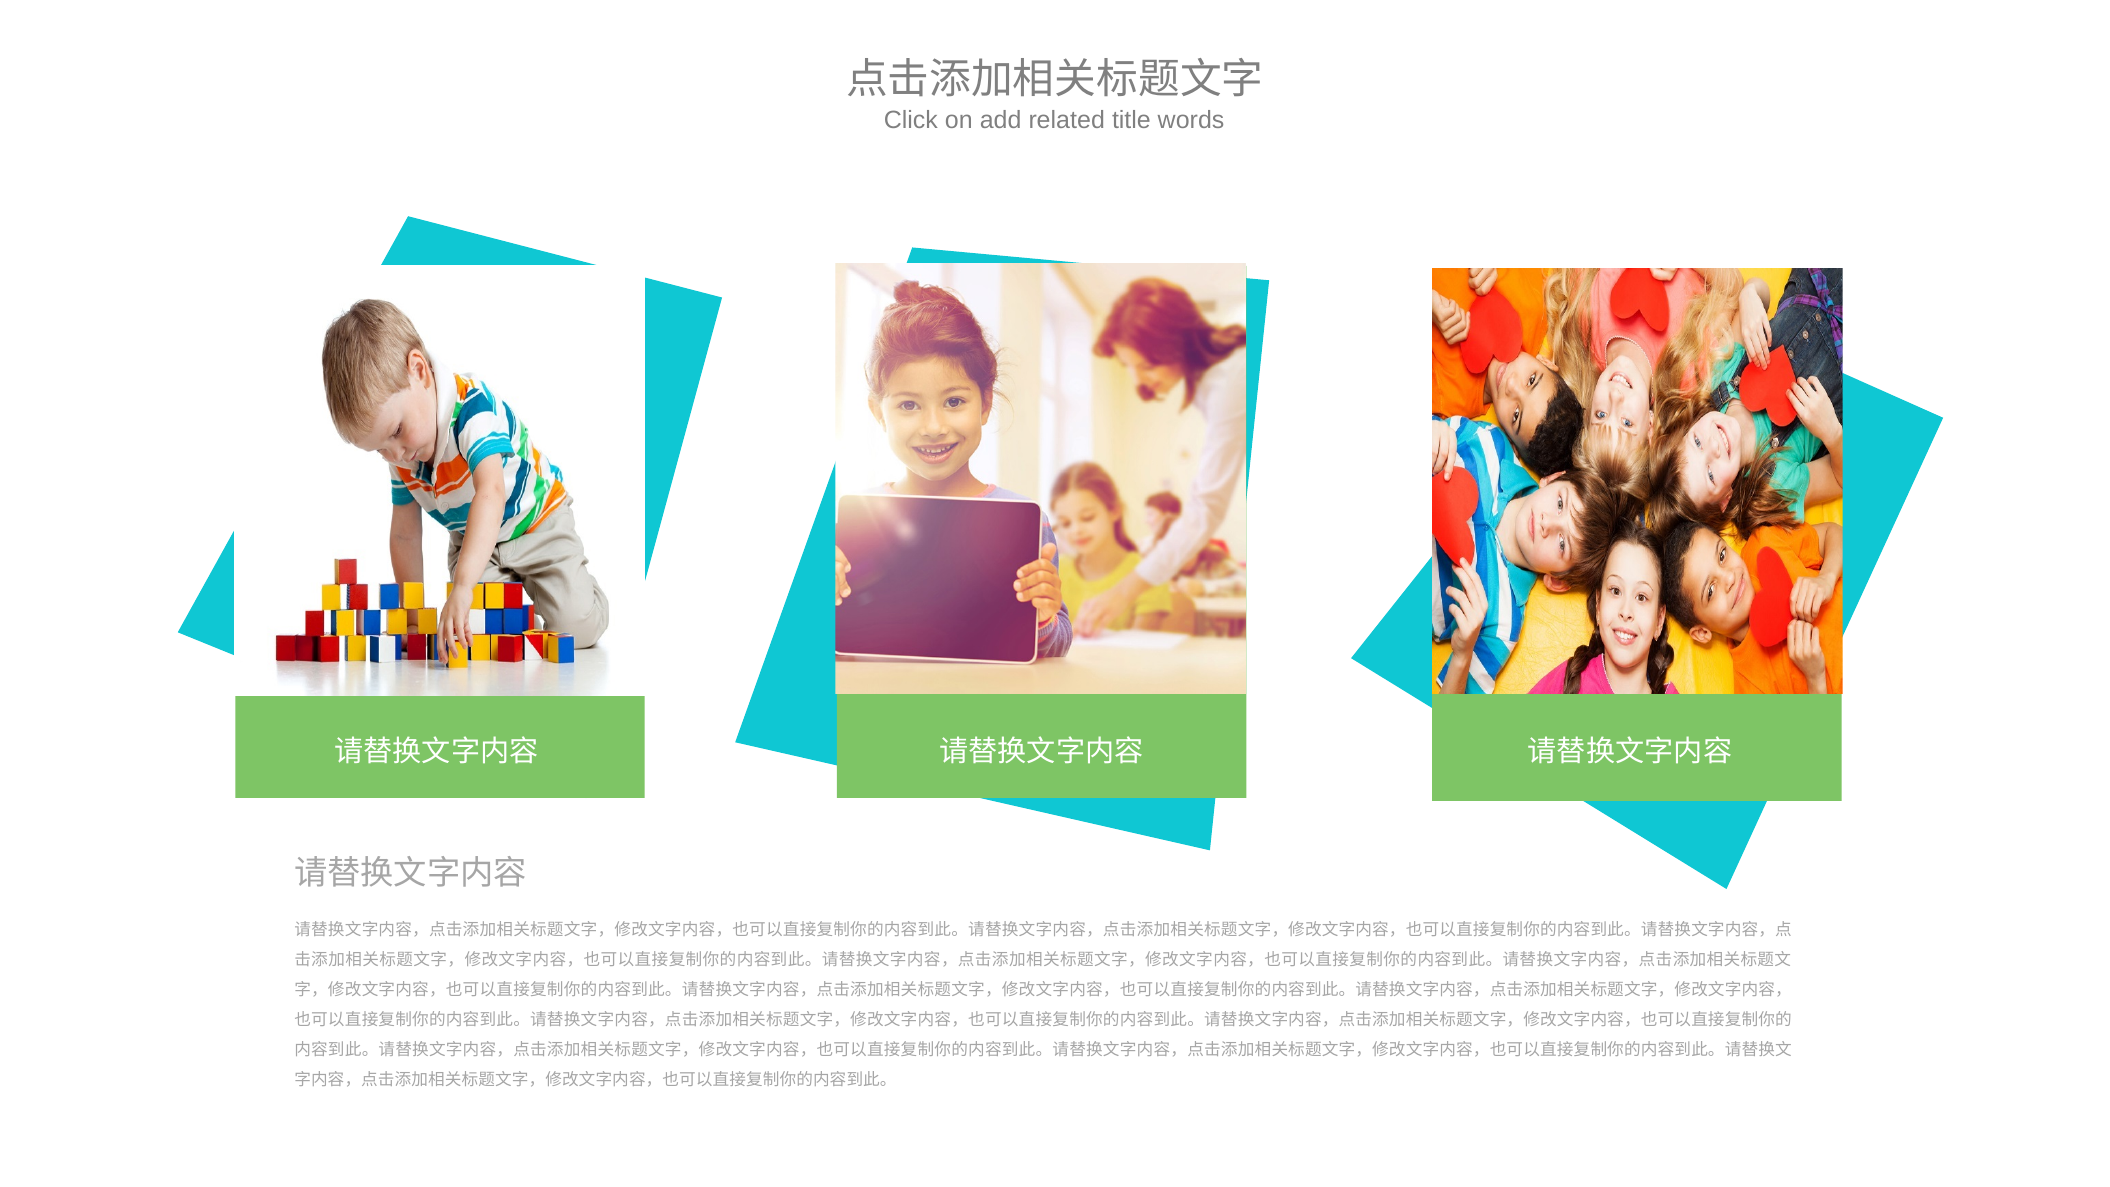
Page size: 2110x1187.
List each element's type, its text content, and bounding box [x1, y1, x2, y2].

text_box [381, 216, 597, 265]
text_box [1432, 694, 1842, 801]
text_box 点击添加相关标题文字 [803, 44, 1307, 107]
text_box [177, 532, 233, 655]
text_box [233, 265, 646, 697]
text_box [1431, 268, 1844, 694]
text_box Click on add related title words [864, 95, 1246, 158]
text_box [1351, 557, 1432, 708]
text_box 请替换文字内容 [1512, 707, 1748, 775]
text_box [235, 697, 645, 798]
text_box [1583, 801, 1767, 823]
text_box [907, 247, 1071, 262]
text_box [980, 798, 1216, 823]
text_box [834, 262, 1247, 694]
text_box [735, 466, 836, 766]
text_box [836, 694, 1247, 798]
text_box 请替换文字内容 [319, 707, 554, 775]
text_box [1844, 373, 1944, 634]
text_box 请替换文字内容 [924, 707, 1159, 775]
text_box [1247, 278, 1270, 494]
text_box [279, 823, 1809, 1099]
text_box [646, 277, 723, 578]
